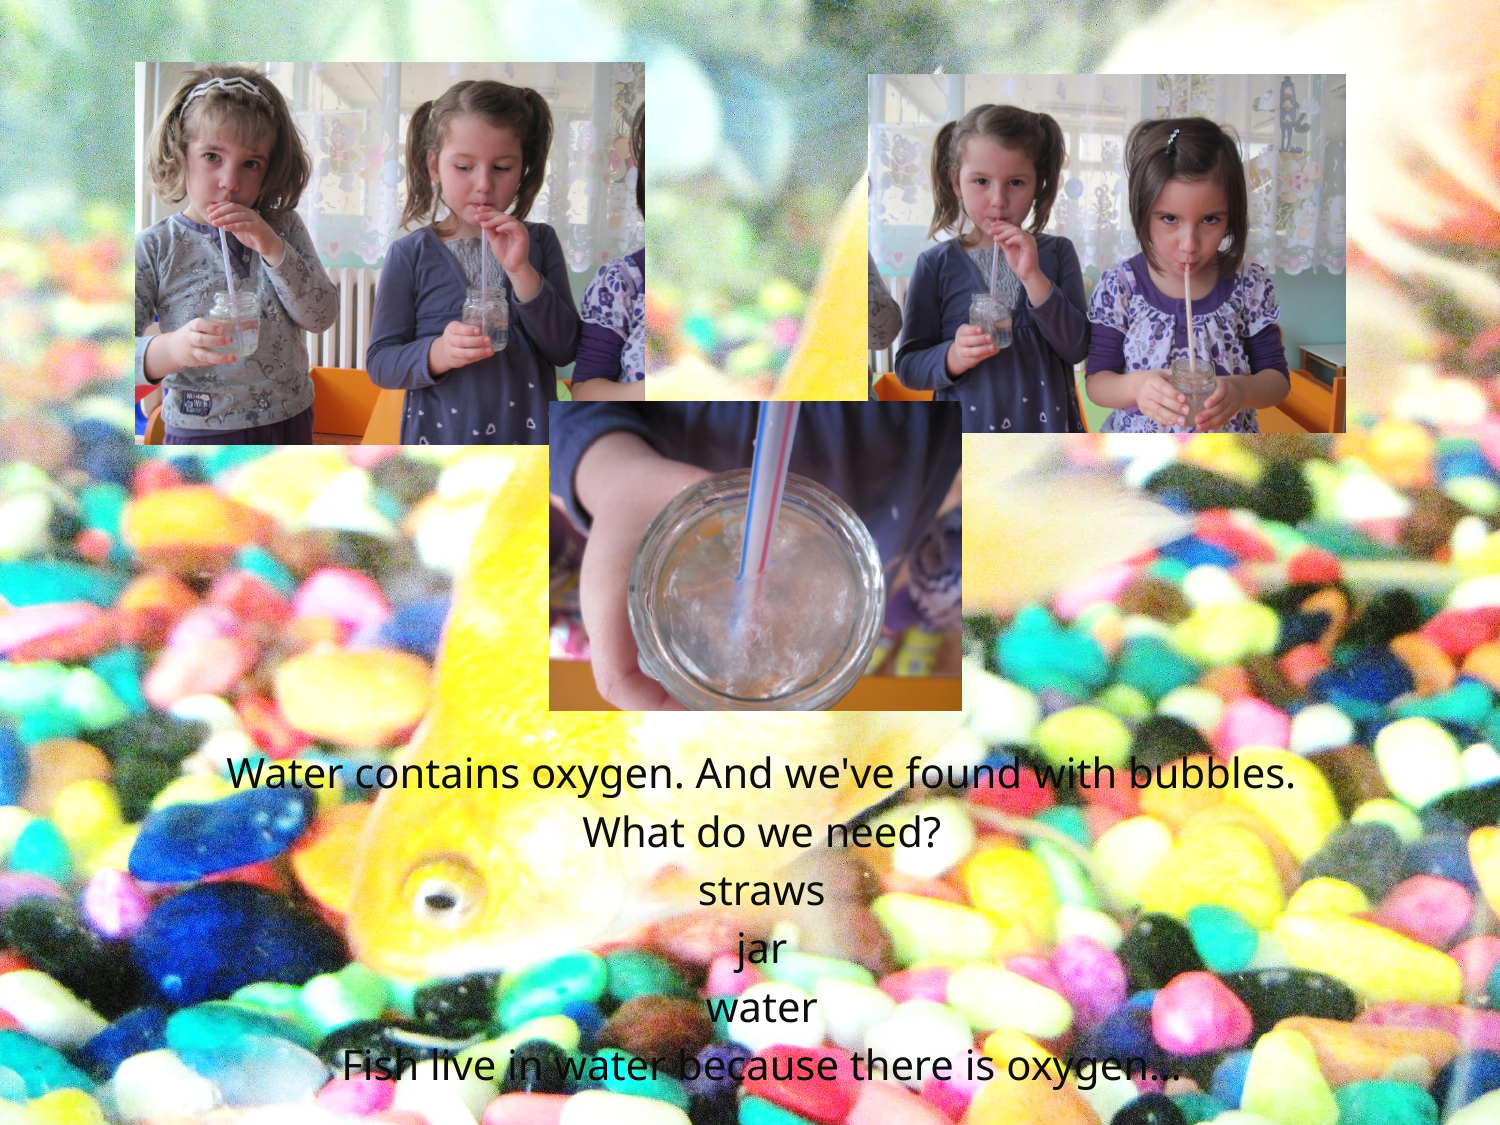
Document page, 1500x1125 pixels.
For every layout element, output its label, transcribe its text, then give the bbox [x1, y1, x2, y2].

list Water contains oxygen. And we've found with bubbles. What do we need? straws jar water Fish live in water because there is oxygen… [100, 739, 1424, 1005]
picture [0, 0, 1500, 1125]
title [75, 45, 1425, 233]
